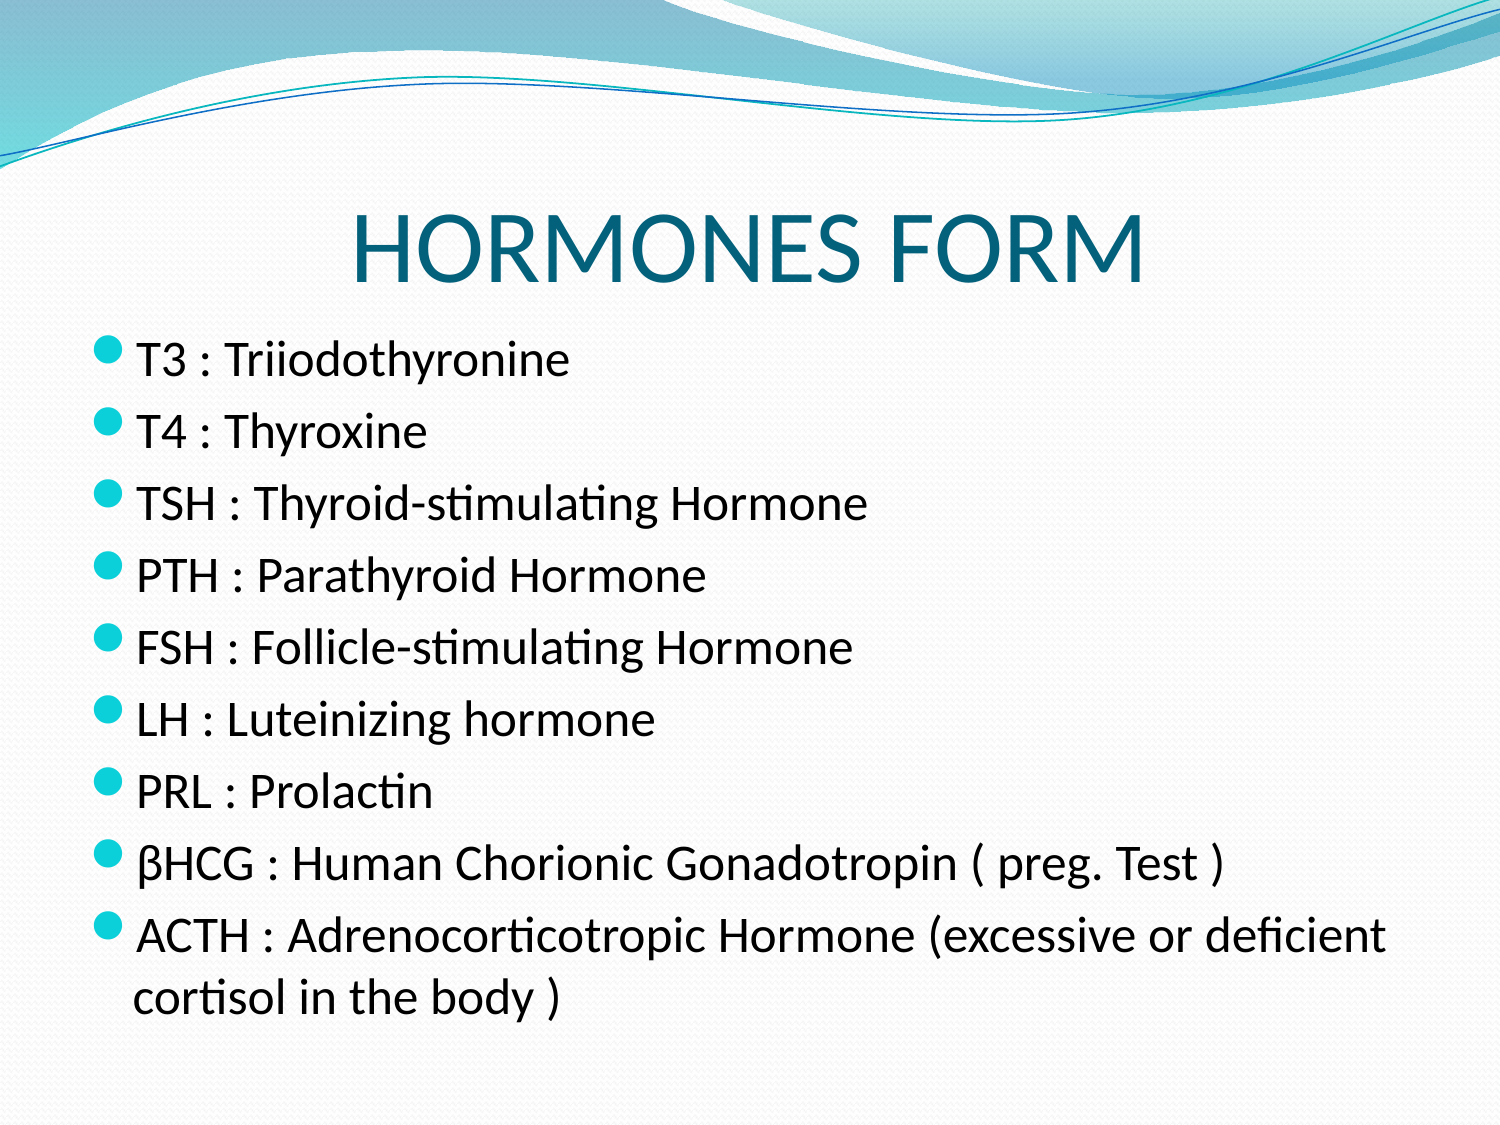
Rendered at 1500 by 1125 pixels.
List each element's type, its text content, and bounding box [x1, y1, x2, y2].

title HORMONES FORM [75, 115, 1425, 303]
list T3 : Triiodothyronine T4 : Thyroxine TSH : Thyroid-stimulating Hormone PTH : Parathyroid Hormone FSH : Follicle-stimulating Hormone LH : Luteinizing hormone PRL : Prolactin βHCG : Human Chorionic Gonadotropin ( preg. Test ) ACTH : Adrenocorticotropic Hormone (excessive or deficient cortisol in the body ) [75, 317, 1425, 1038]
